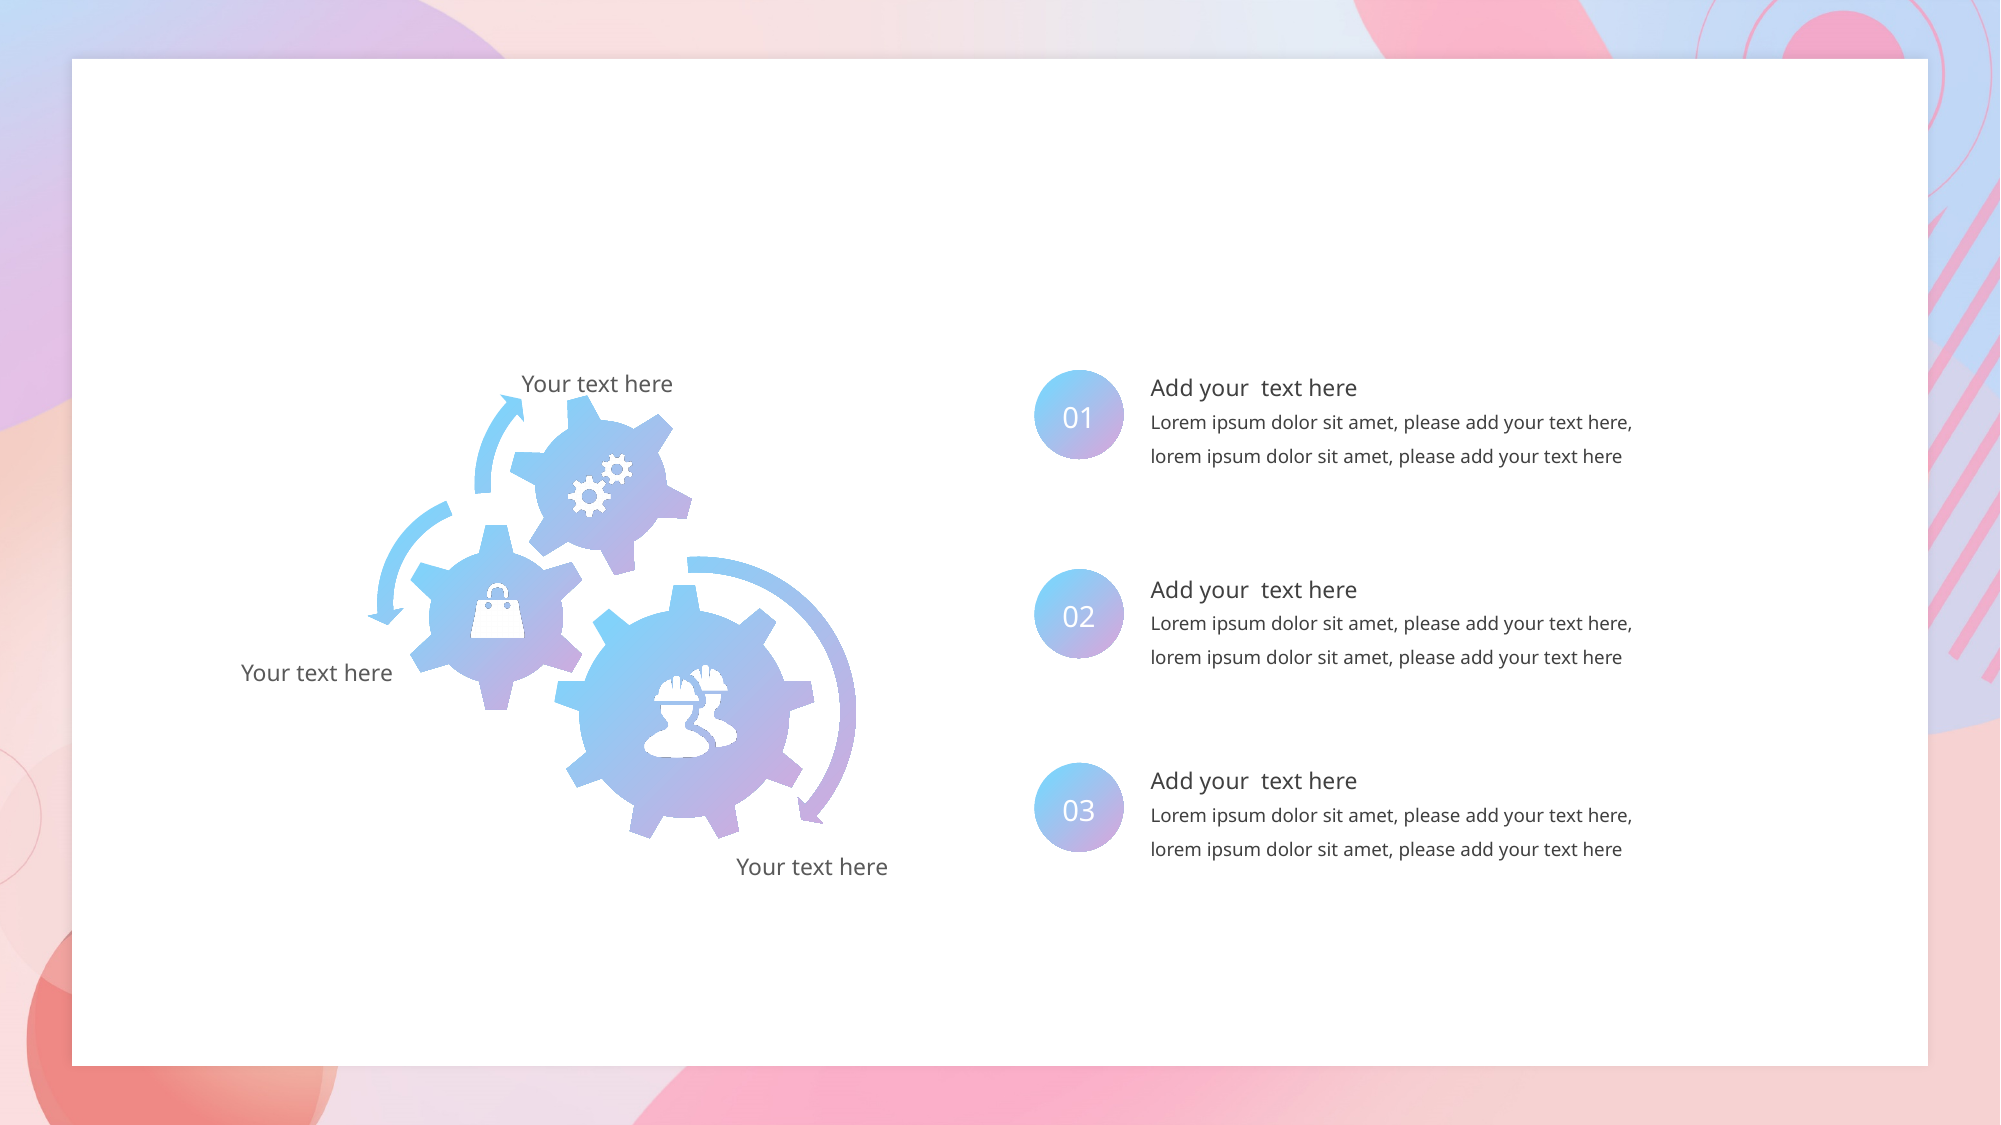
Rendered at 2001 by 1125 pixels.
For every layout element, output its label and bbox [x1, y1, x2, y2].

picture [0, 0, 2000, 1125]
text_box [182, 348, 1687, 879]
